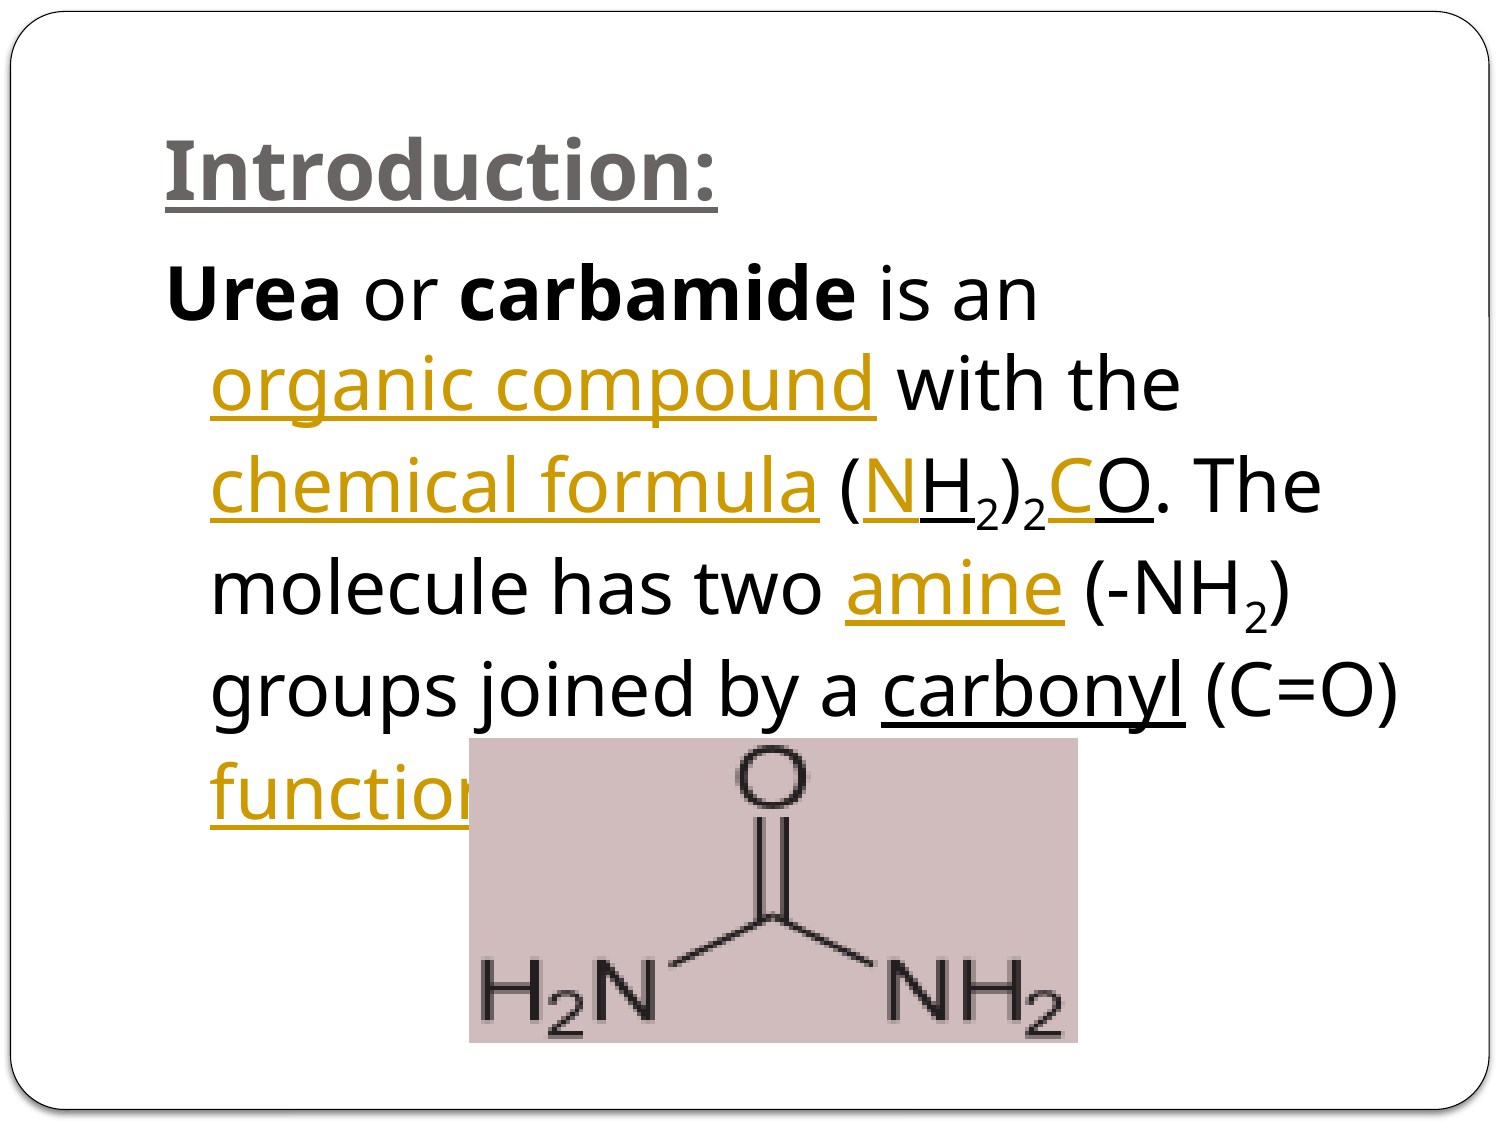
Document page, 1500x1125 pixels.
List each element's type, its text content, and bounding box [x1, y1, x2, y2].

picture [468, 738, 1079, 1044]
list Urea or carbamide is an organic compound with the chemical formula (NH2)2CO. The molecule has two amine (-NH2) groups joined by a carbonyl (C=O) functional group. [150, 237, 1425, 988]
title Introduction: [150, 45, 1425, 233]
